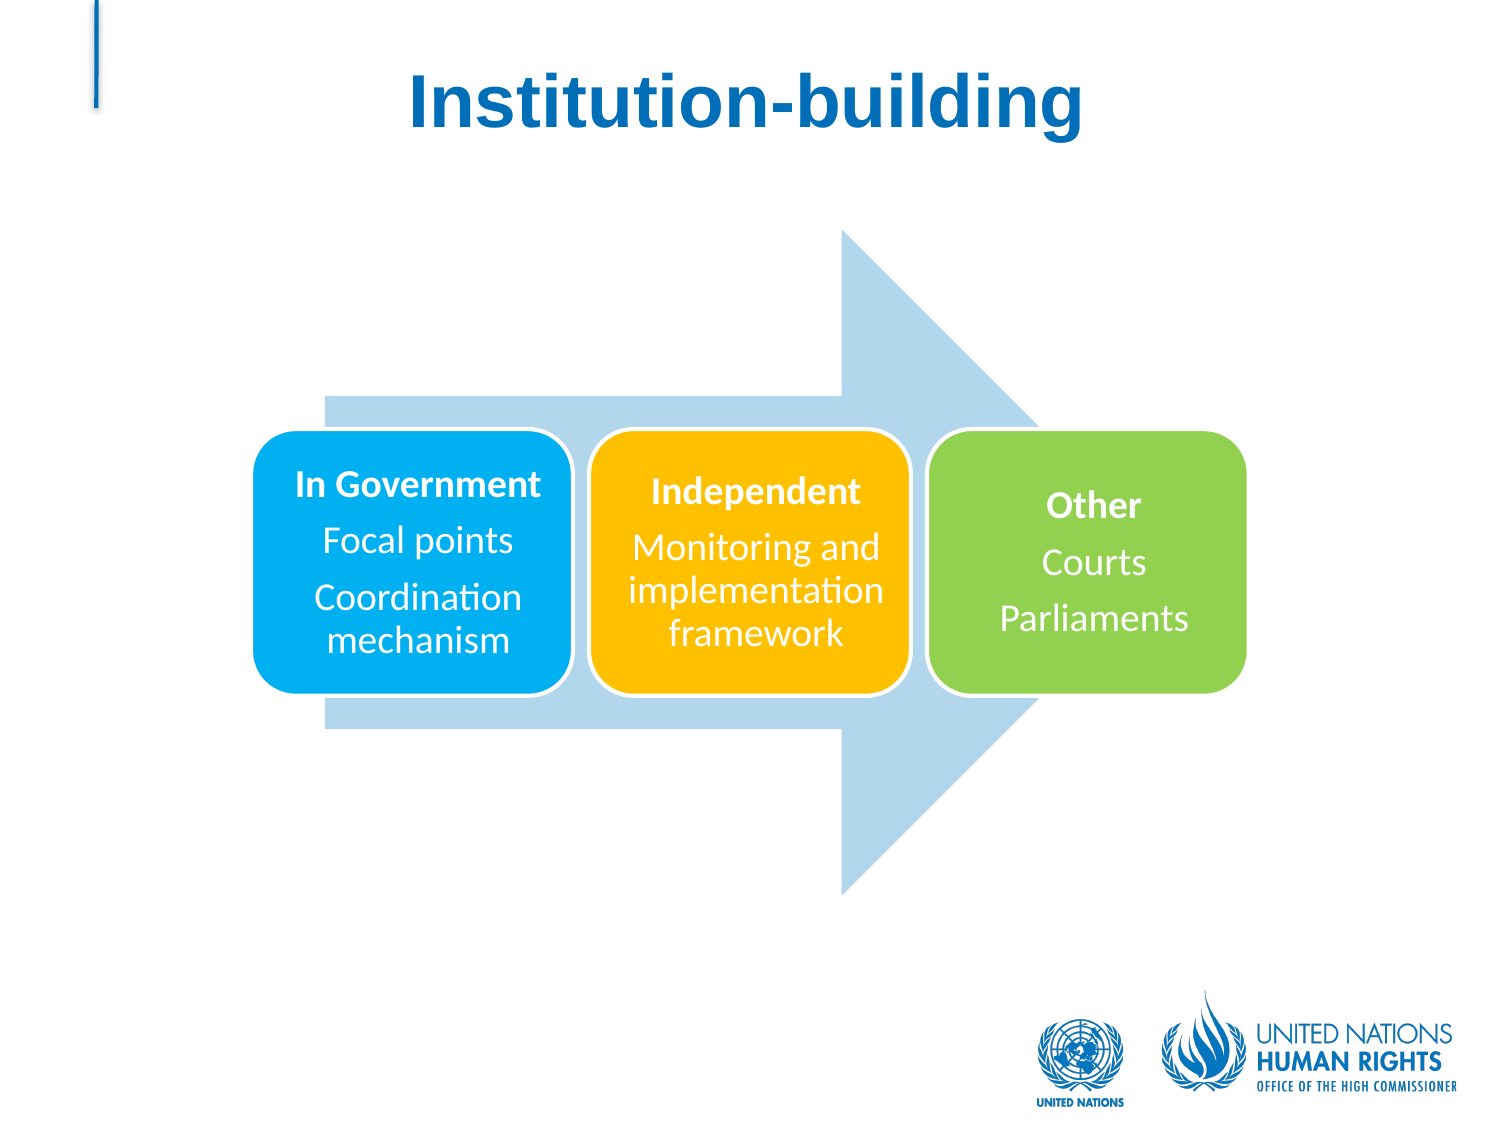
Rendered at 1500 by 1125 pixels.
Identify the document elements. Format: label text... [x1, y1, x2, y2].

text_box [249, 228, 1251, 897]
picture [1037, 990, 1457, 1107]
title Institution-building [58, 45, 1437, 224]
